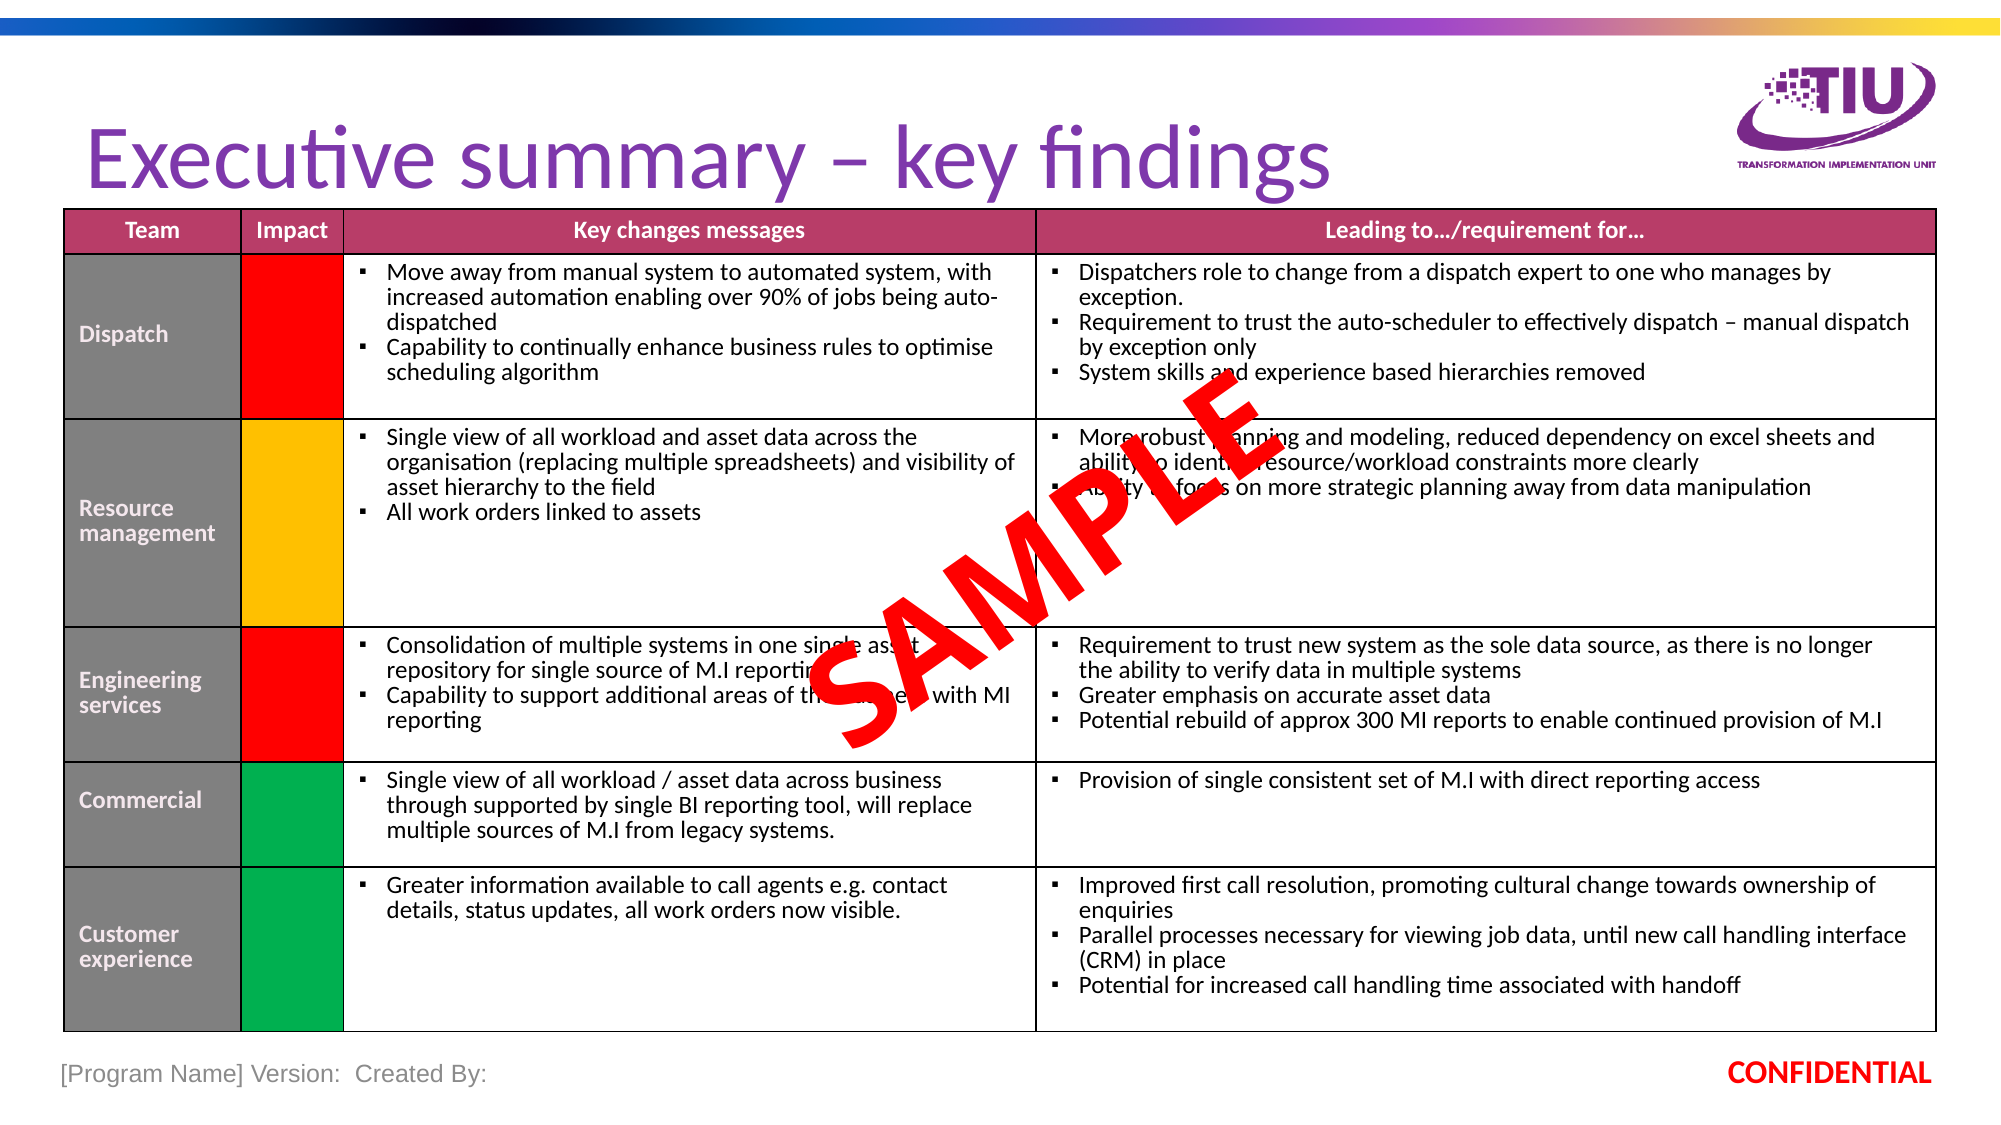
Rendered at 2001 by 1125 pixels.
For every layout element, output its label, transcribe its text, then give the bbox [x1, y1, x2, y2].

table_cell [242, 628, 343, 761]
table_cell Greater information available to call agents e.g. contact details, status updates, all work orders now visible. [344, 868, 1035, 1031]
table_cell Customer experience [65, 868, 240, 1031]
table_cell More robust planning and modeling, reduced dependency on excel sheets and ability to identify resource/workload constraints more clearly Ability to focus on more strategic planning away from data manipulation [1097, 420, 1935, 626]
table_cell Dispatchers role to change from a dispatch expert to one who manages by exception. Requirement to trust the auto-scheduler to effectively dispatch – manual dispatch by exception only System skills and experience based hierarchies removed [1392, 255, 1935, 418]
table_cell Single view of all workload and asset data across the organisation (replacing multiple spreadsheets) and visibility of asset hierarchy to the field All work orders linked to assets [344, 420, 1035, 626]
table_cell Single view of all workload / asset data across business through supported by single BI reporting tool, will replace multiple sources of M.I from legacy systems. [757, 763, 1035, 866]
table_cell Provision of single consistent set of M.I with direct reporting access [1037, 763, 1935, 866]
text_box [Program Name] Version: Created By: [0, 1042, 549, 1103]
picture [0, 0, 2001, 1125]
table_header Leading to…/requirement for… [1037, 210, 1371, 253]
table_cell Requirement to trust new system as the sole data source, as there is no longer the ability to verify data in multiple systems Greater emphasis on accurate asset data Potential rebuild of approx 300 MI reports to enable continued provision of M.I [1037, 628, 1935, 761]
table_cell Dispatchers role to change from a dispatch expert to one who manages by exception. Requirement to trust the auto-scheduler to effectively dispatch – manual dispatch by exception only System skills and experience based hierarchies removed [1037, 255, 1308, 418]
table_cell Engineering services [65, 628, 240, 761]
table_header Team [65, 210, 240, 253]
text_box CONFIDENTIAL [1563, 1042, 1948, 1098]
table_cell [242, 868, 343, 1031]
table_cell Improved first call resolution, promoting cultural change towards ownership of enquiries Parallel processes necessary for viewing job data, until new call handling interface (CRM) in place Potential for increased call handling time associated with handoff [1037, 868, 1935, 1031]
table_cell [242, 763, 343, 866]
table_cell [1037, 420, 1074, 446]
table_header Leading to…/requirement for… [1381, 210, 1935, 253]
table_cell [242, 255, 343, 418]
table_cell Single view of all workload / asset data across business through supported by single BI reporting tool, will replace multiple sources of M.I from legacy systems. [344, 763, 674, 866]
table_cell [242, 420, 343, 626]
text_box Executive summary – key findings [71, 89, 1690, 208]
table_cell Commercial [65, 763, 240, 866]
table_cell Consolidation of multiple systems in one single asset repository for single source of M.I reporting Capability to support additional areas of the business with MI reporting [906, 670, 1035, 761]
text_box SAMPLE [598, 207, 1481, 904]
table_header Key changes messages [344, 210, 1035, 253]
table_header Impact [242, 210, 343, 253]
table_cell Dispatch [65, 255, 240, 418]
table_cell Resource management [65, 420, 240, 626]
table_cell Move away from manual system to automated system, with increased automation enabling over 90% of jobs being auto-dispatched Capability to continually enhance business rules to optimise scheduling algorithm [344, 255, 1035, 418]
table_cell Consolidation of multiple systems in one single asset repository for single source of M.I reporting Capability to support additional areas of the business with MI reporting [344, 628, 779, 761]
